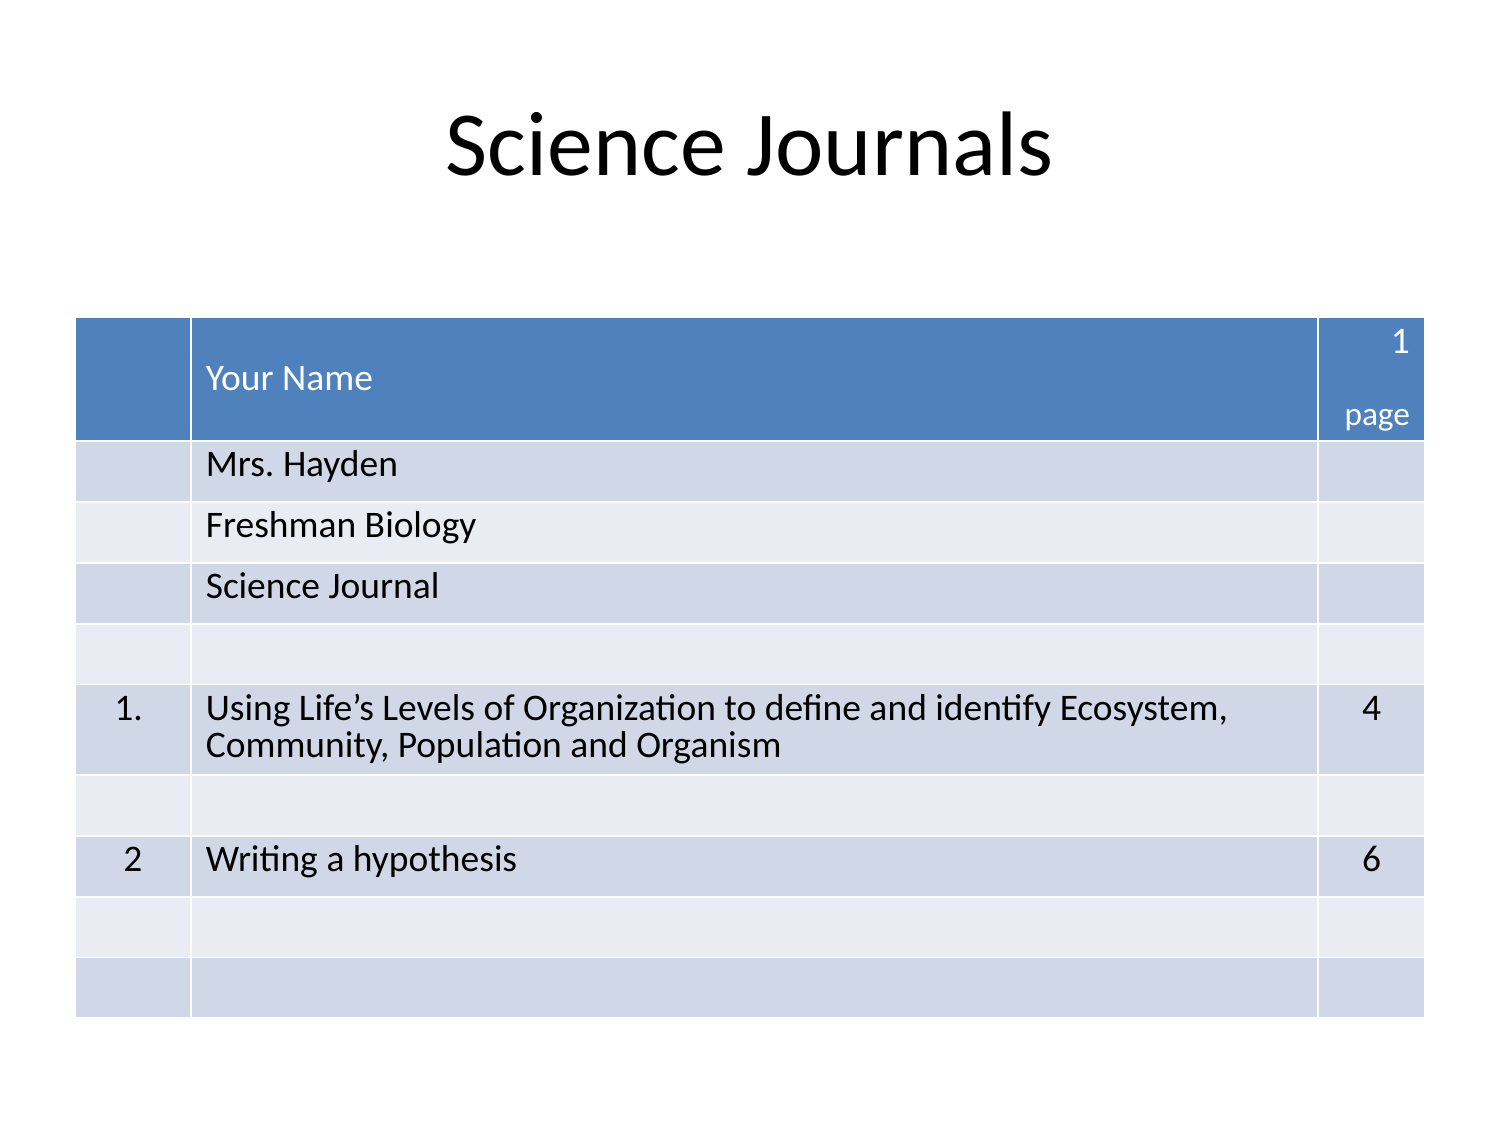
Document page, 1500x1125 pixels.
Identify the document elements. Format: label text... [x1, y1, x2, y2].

table_cell [192, 625, 1317, 684]
table_cell 6 [1319, 837, 1424, 896]
table_cell [192, 898, 1317, 957]
table_header Your Name [192, 318, 1317, 440]
table_cell Mrs. Hayden [192, 442, 1317, 501]
title Science Journals [75, 45, 1425, 233]
table_cell 4 [1319, 685, 1424, 774]
table_cell 1. [76, 685, 190, 774]
table_cell Freshman Biology [192, 503, 1317, 562]
table_cell [1319, 503, 1424, 562]
table_header 1 page [1319, 318, 1424, 440]
table_cell [76, 503, 190, 562]
table_cell [76, 776, 190, 835]
table_cell [192, 958, 1317, 1017]
table_cell [76, 625, 190, 684]
table_cell [1319, 958, 1424, 1017]
table_cell [192, 776, 1317, 835]
table_cell [76, 958, 190, 1017]
table_cell [76, 898, 190, 957]
table_cell [76, 564, 190, 623]
table_cell [1319, 898, 1424, 957]
table_cell [76, 442, 190, 501]
table_header [76, 318, 190, 440]
table_cell 2 [76, 837, 190, 896]
table_cell Using Life’s Levels of Organization to define and identify Ecosystem, Community, Population and Organism [192, 685, 1317, 774]
table_cell [1319, 442, 1424, 501]
table_cell Science Journal [192, 564, 1317, 623]
table_cell [1319, 776, 1424, 835]
table_cell [1319, 625, 1424, 684]
table_cell Writing a hypothesis [192, 837, 1317, 896]
table_cell [1319, 564, 1424, 623]
